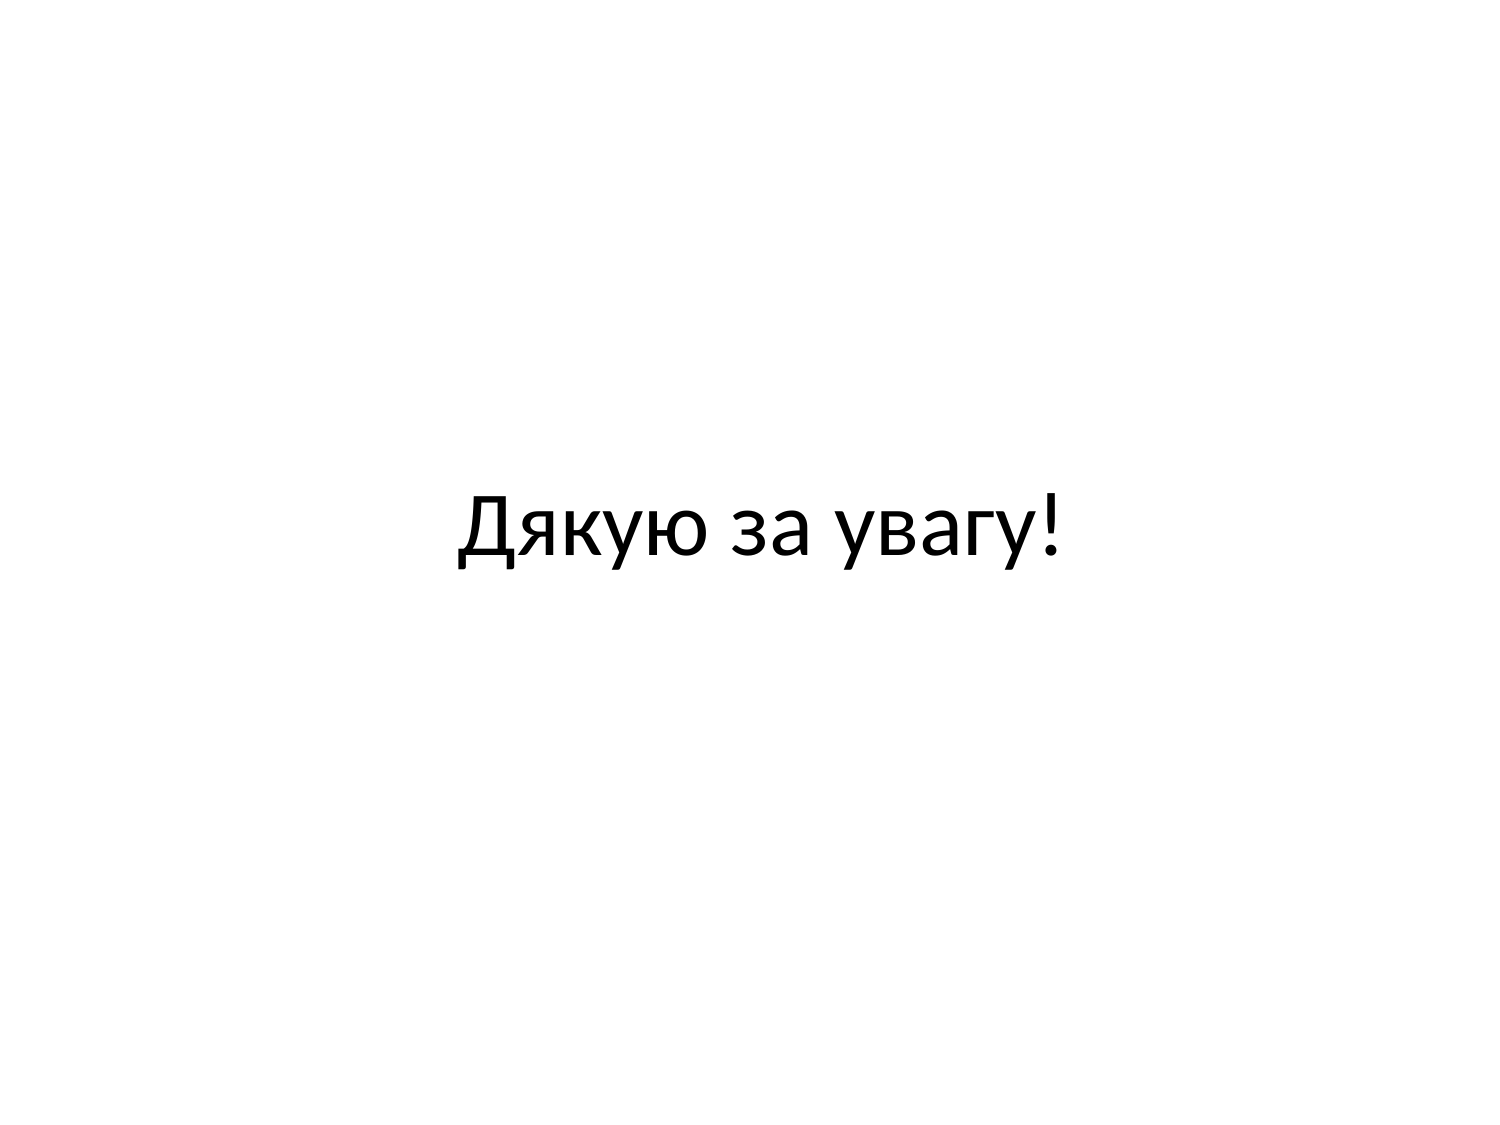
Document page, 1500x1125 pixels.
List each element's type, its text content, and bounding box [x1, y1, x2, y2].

title Дякую за увагу! [87, 425, 1438, 613]
